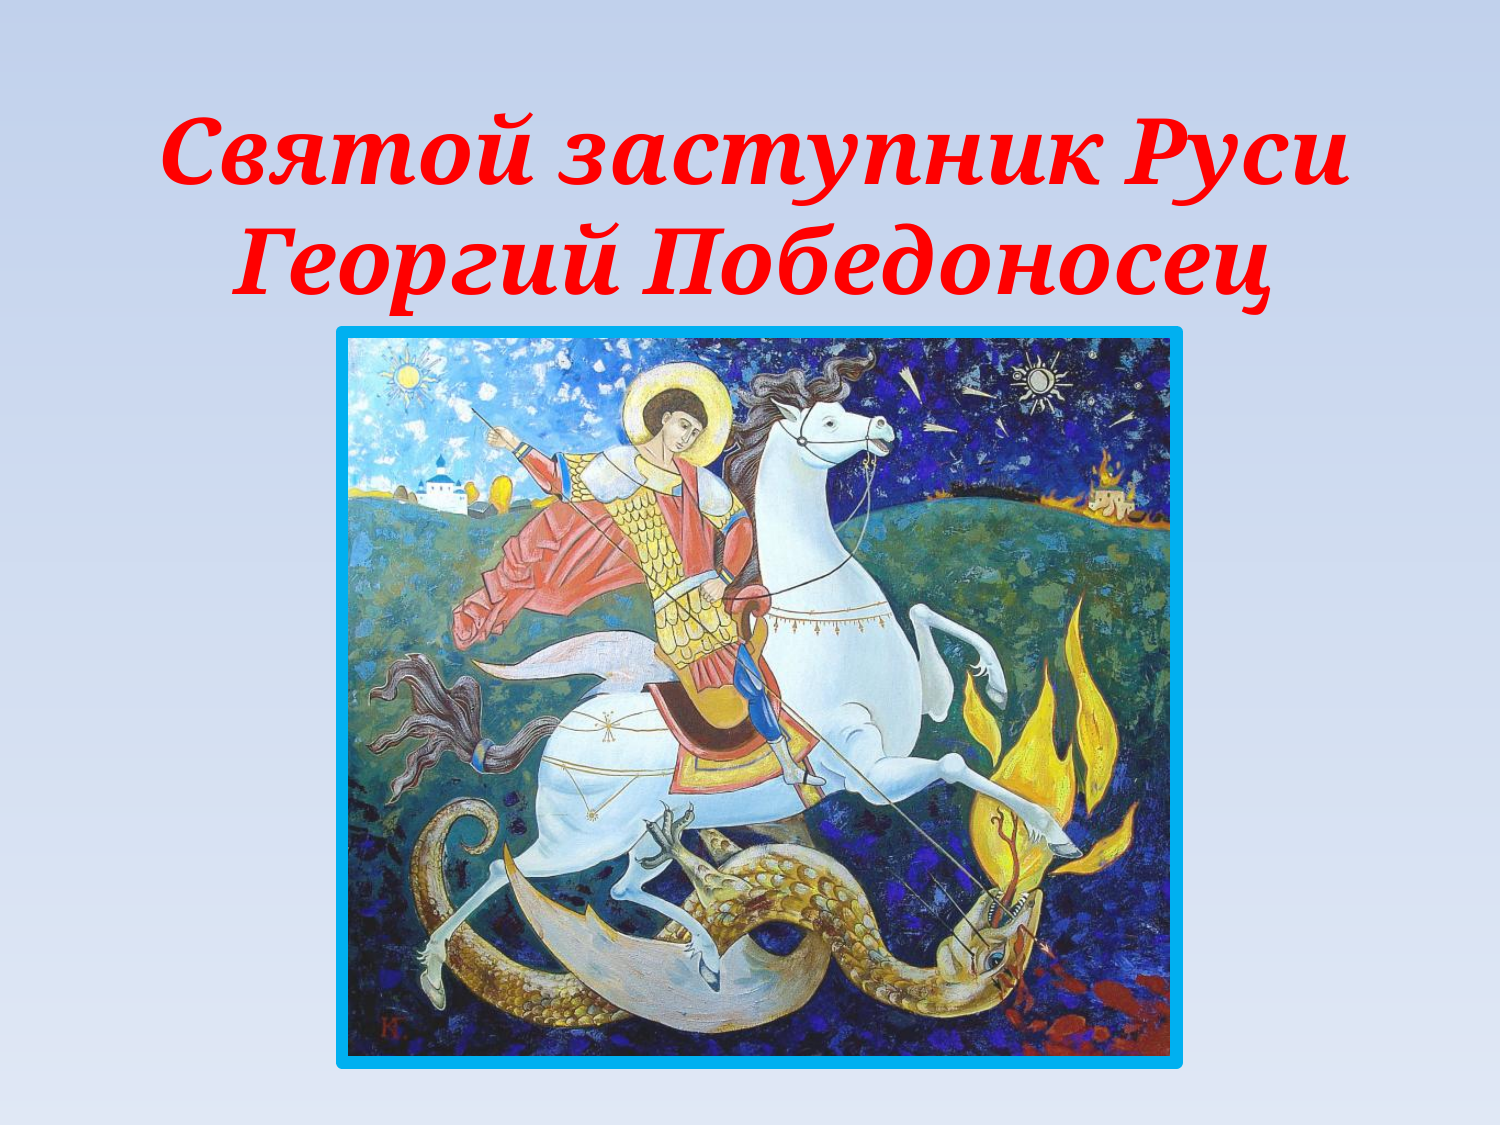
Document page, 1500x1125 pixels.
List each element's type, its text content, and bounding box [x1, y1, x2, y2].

title Святой заступник Руси Георгий Победоносец [117, 82, 1393, 324]
picture [349, 339, 1169, 1055]
